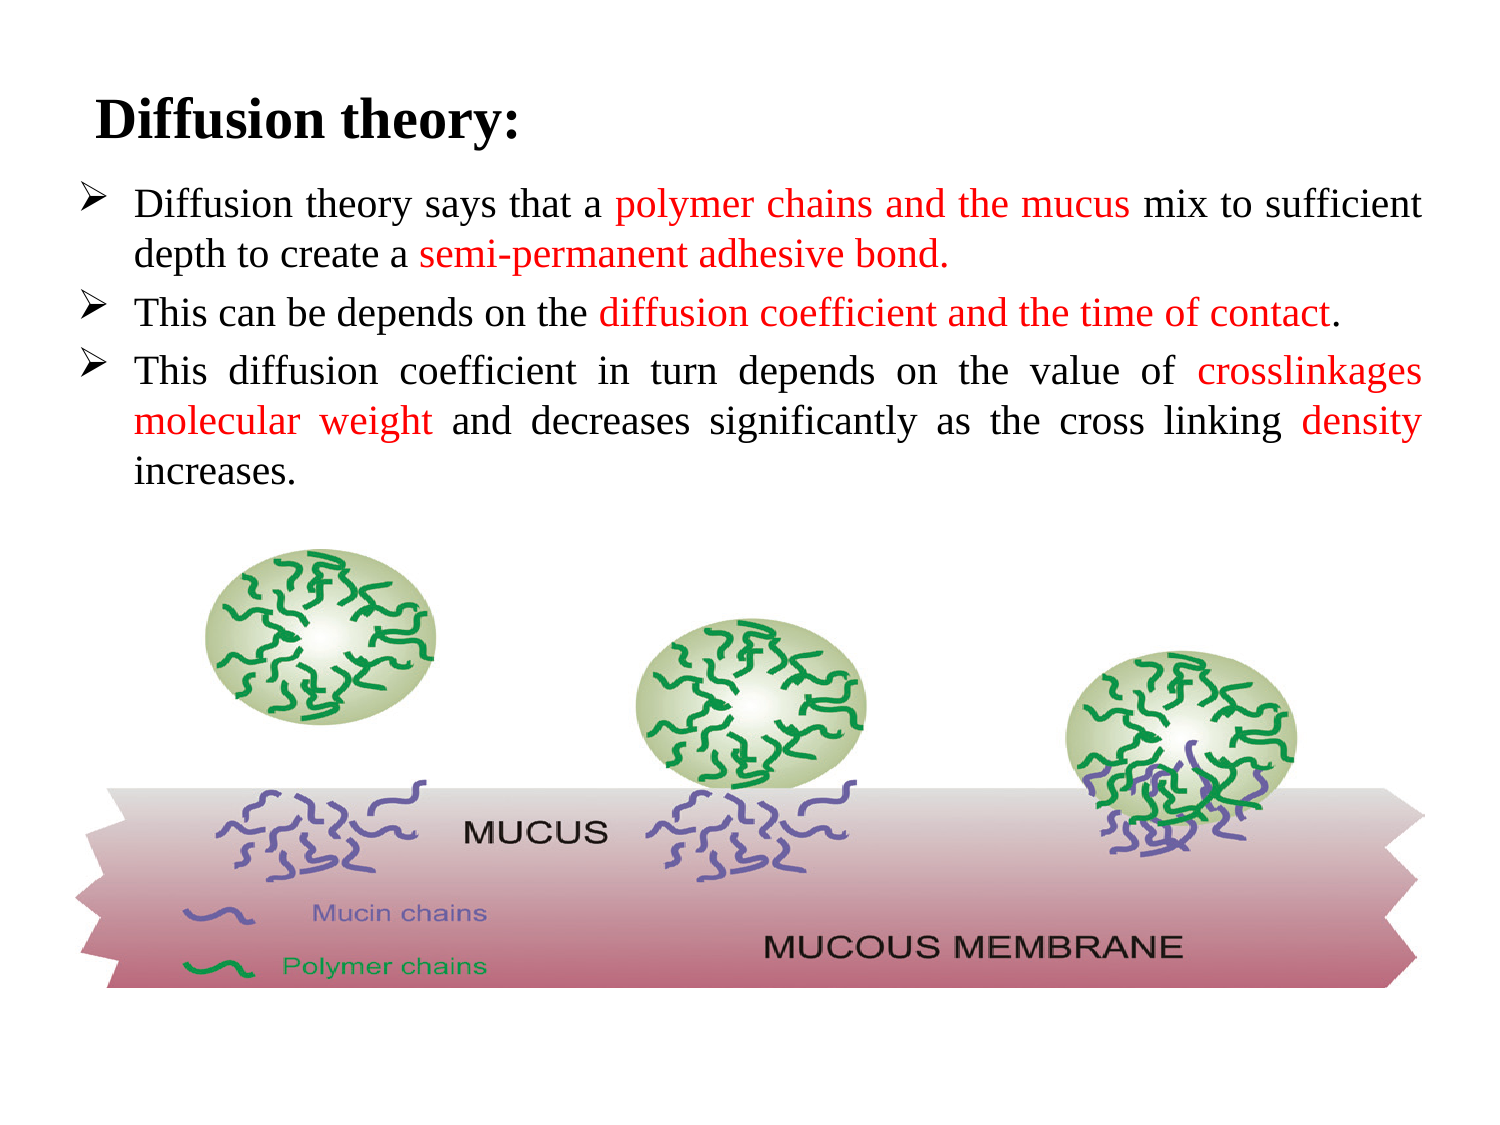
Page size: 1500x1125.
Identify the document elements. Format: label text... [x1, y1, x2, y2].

title Diffusion theory: [50, 62, 568, 168]
list Diffusion theory says that a polymer chains and the mucus mix to sufficient depth to create a semi-permanent adhesive bond. This can be depends on the diffusion coefficient and the time of contact. This diffusion coefficient in turn depends on the value of crosslinkages molecular weight and decreases significantly as the cross linking density increases. [62, 168, 1438, 1107]
picture [74, 549, 1426, 988]
